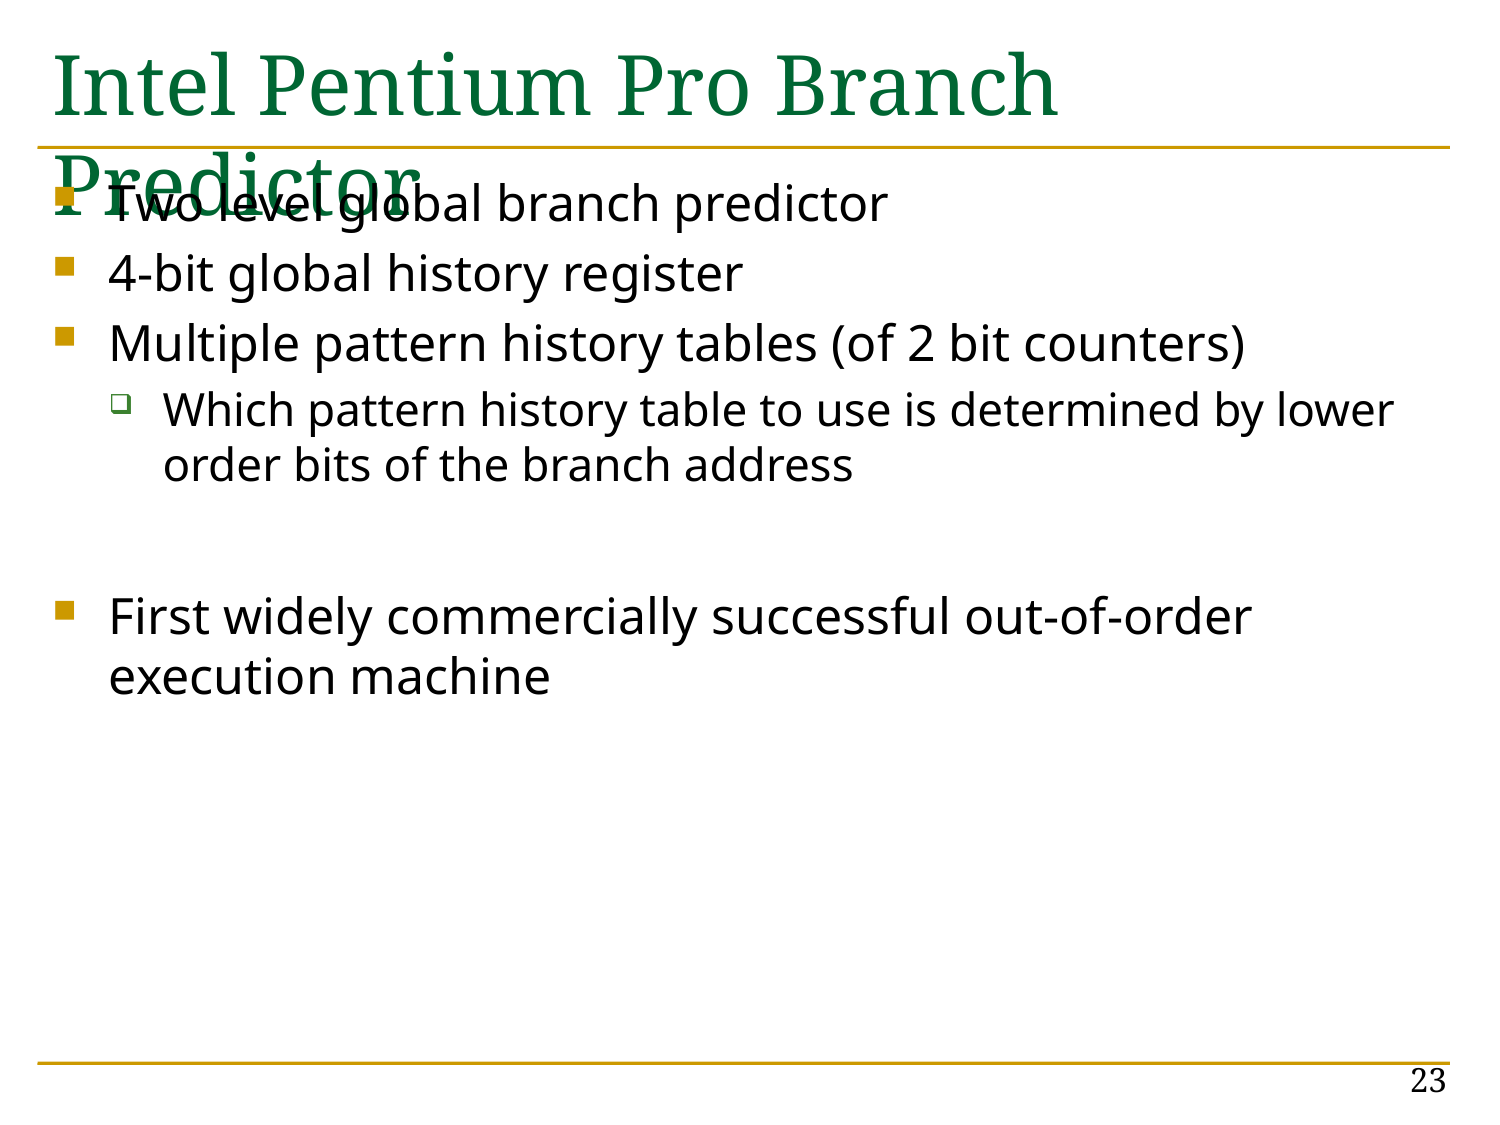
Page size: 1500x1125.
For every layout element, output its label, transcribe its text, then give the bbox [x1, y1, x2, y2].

slide_number 23 [1111, 1036, 1462, 1112]
title Intel Pentium Pro Branch Predictor [37, 24, 1450, 163]
list Two level global branch predictor 4-bit global history register Multiple pattern history tables (of 2 bit counters) Which pattern history table to use is determined by lower order bits of the branch address First widely commercially successful out-of-order execution machine [37, 163, 1450, 1016]
